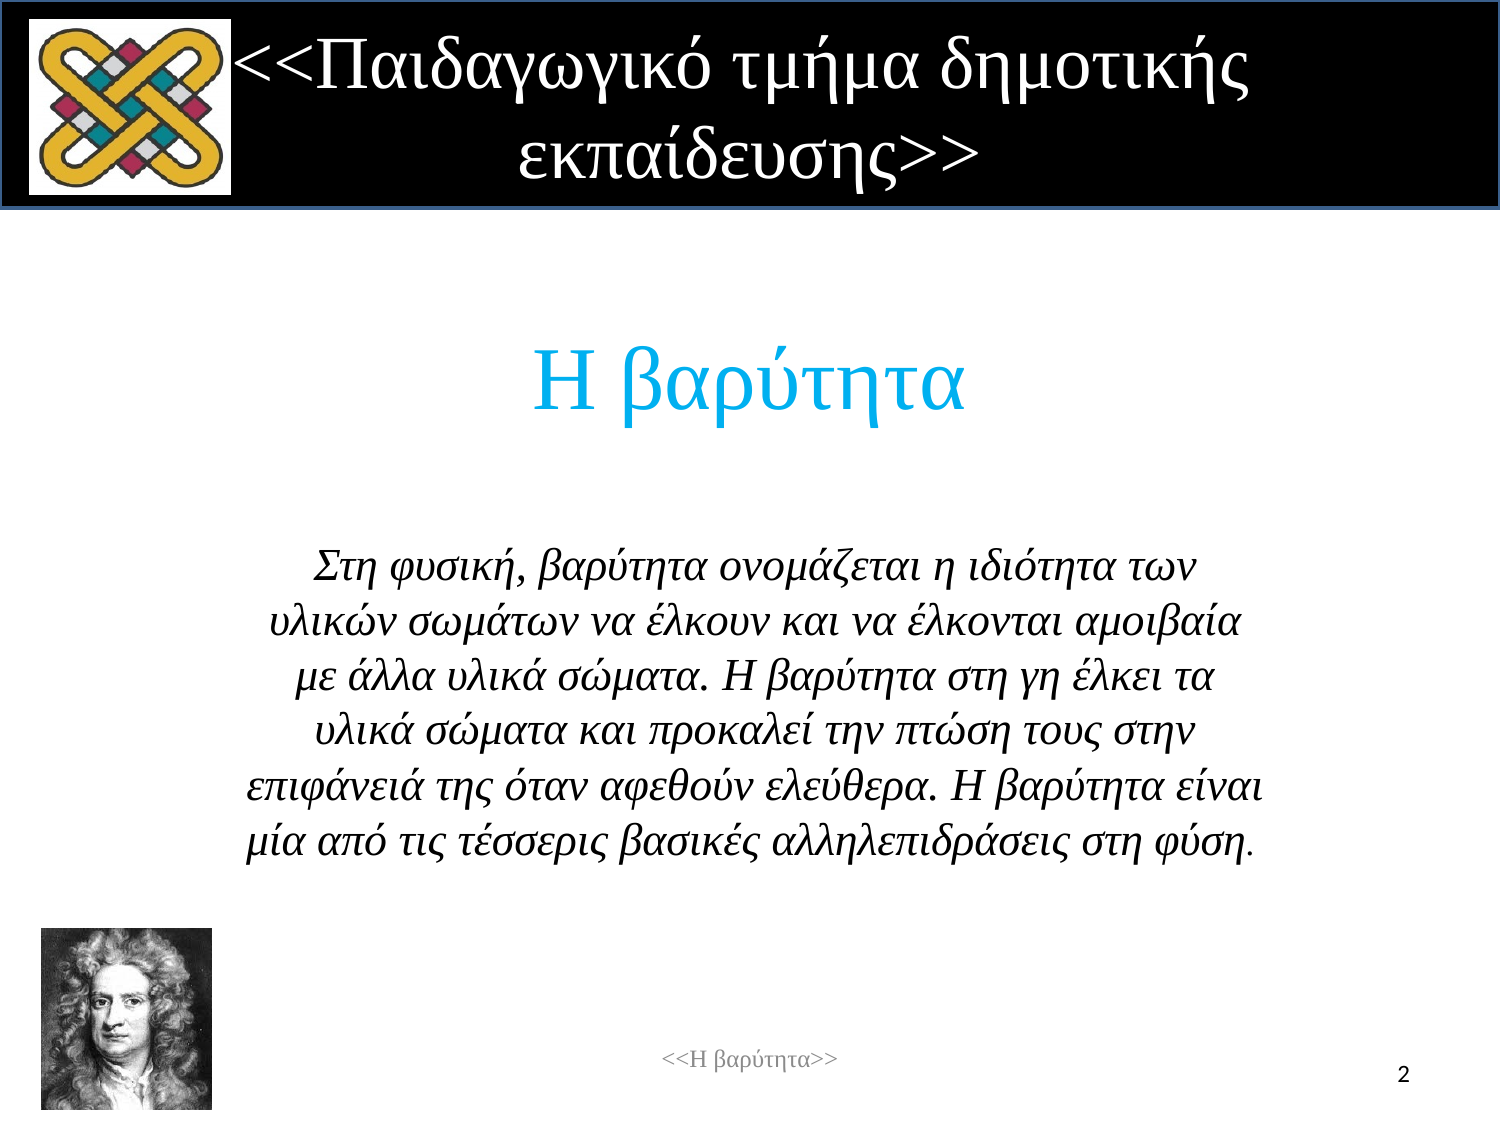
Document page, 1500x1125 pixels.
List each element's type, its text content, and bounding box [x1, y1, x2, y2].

picture [29, 19, 231, 195]
slide_number 2 [1074, 1042, 1425, 1103]
title Η βαρύτητα [112, 278, 1388, 468]
footer <<Η βαρύτητα>> [512, 1042, 988, 1103]
picture [41, 928, 212, 1110]
subtitle Στη φυσική, βαρύτητα ονομάζεται η ιδιότητα των υλικών σωμάτων να έλκουν και να έλκονται αμοιβαία με άλλα υλικά σώματα. Η βαρύτητα στη γη έλκει τα υλικά σώματα και προκαλεί την πτώση τους στην επιφάνειά της όταν αφεθούν ελεύθερα. Η βαρύτητα είναι μία από τις τέσσερις βασικές αλληλεπιδράσεις στη φύση. [230, 527, 1281, 894]
